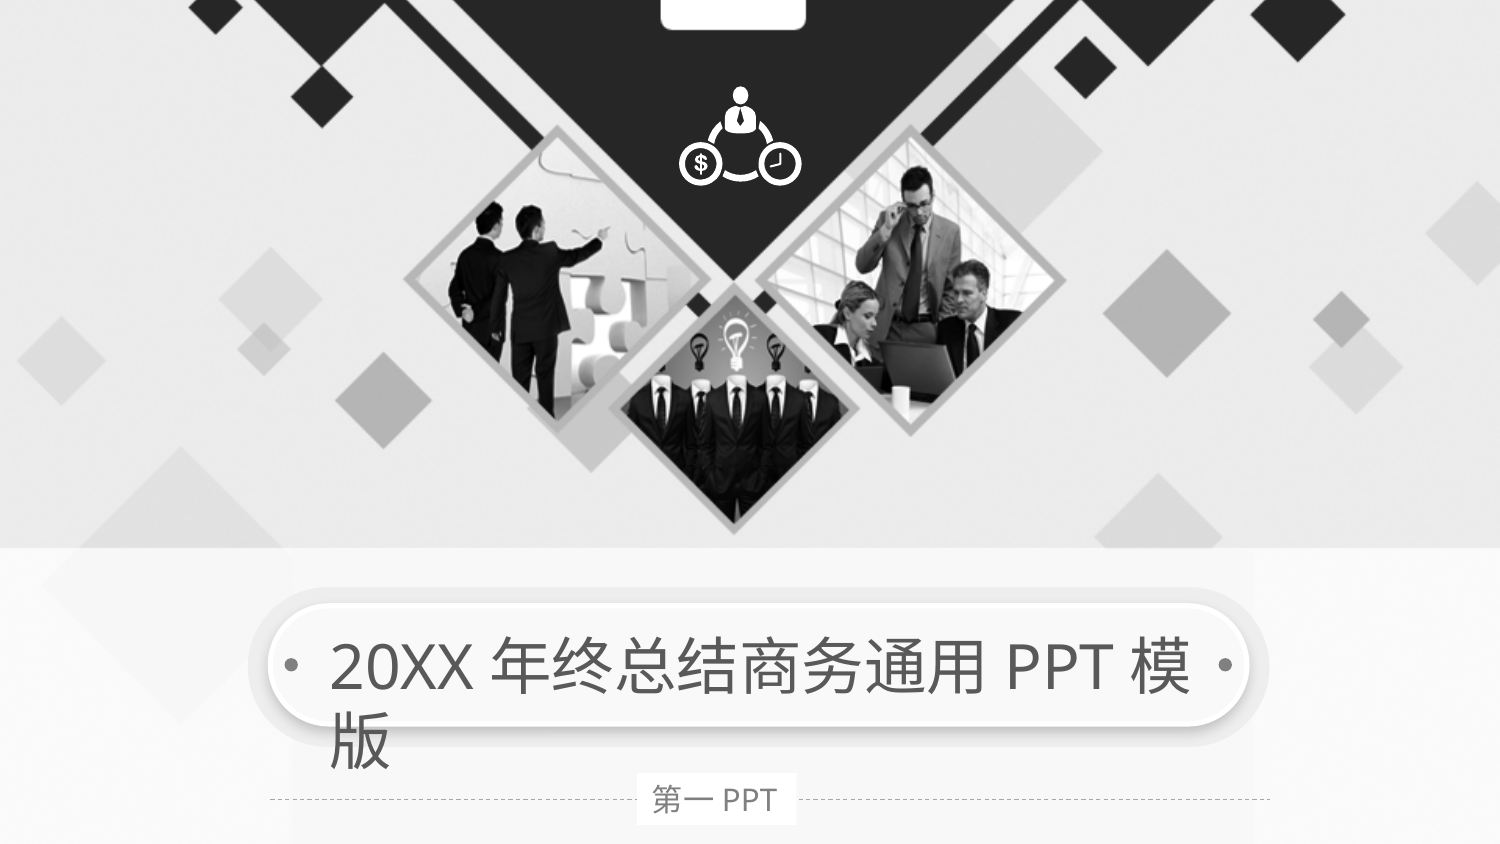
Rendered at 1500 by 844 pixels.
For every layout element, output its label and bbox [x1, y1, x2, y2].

text_box [679, 86, 802, 186]
text_box [247, 587, 1270, 747]
picture [0, 0, 1500, 844]
